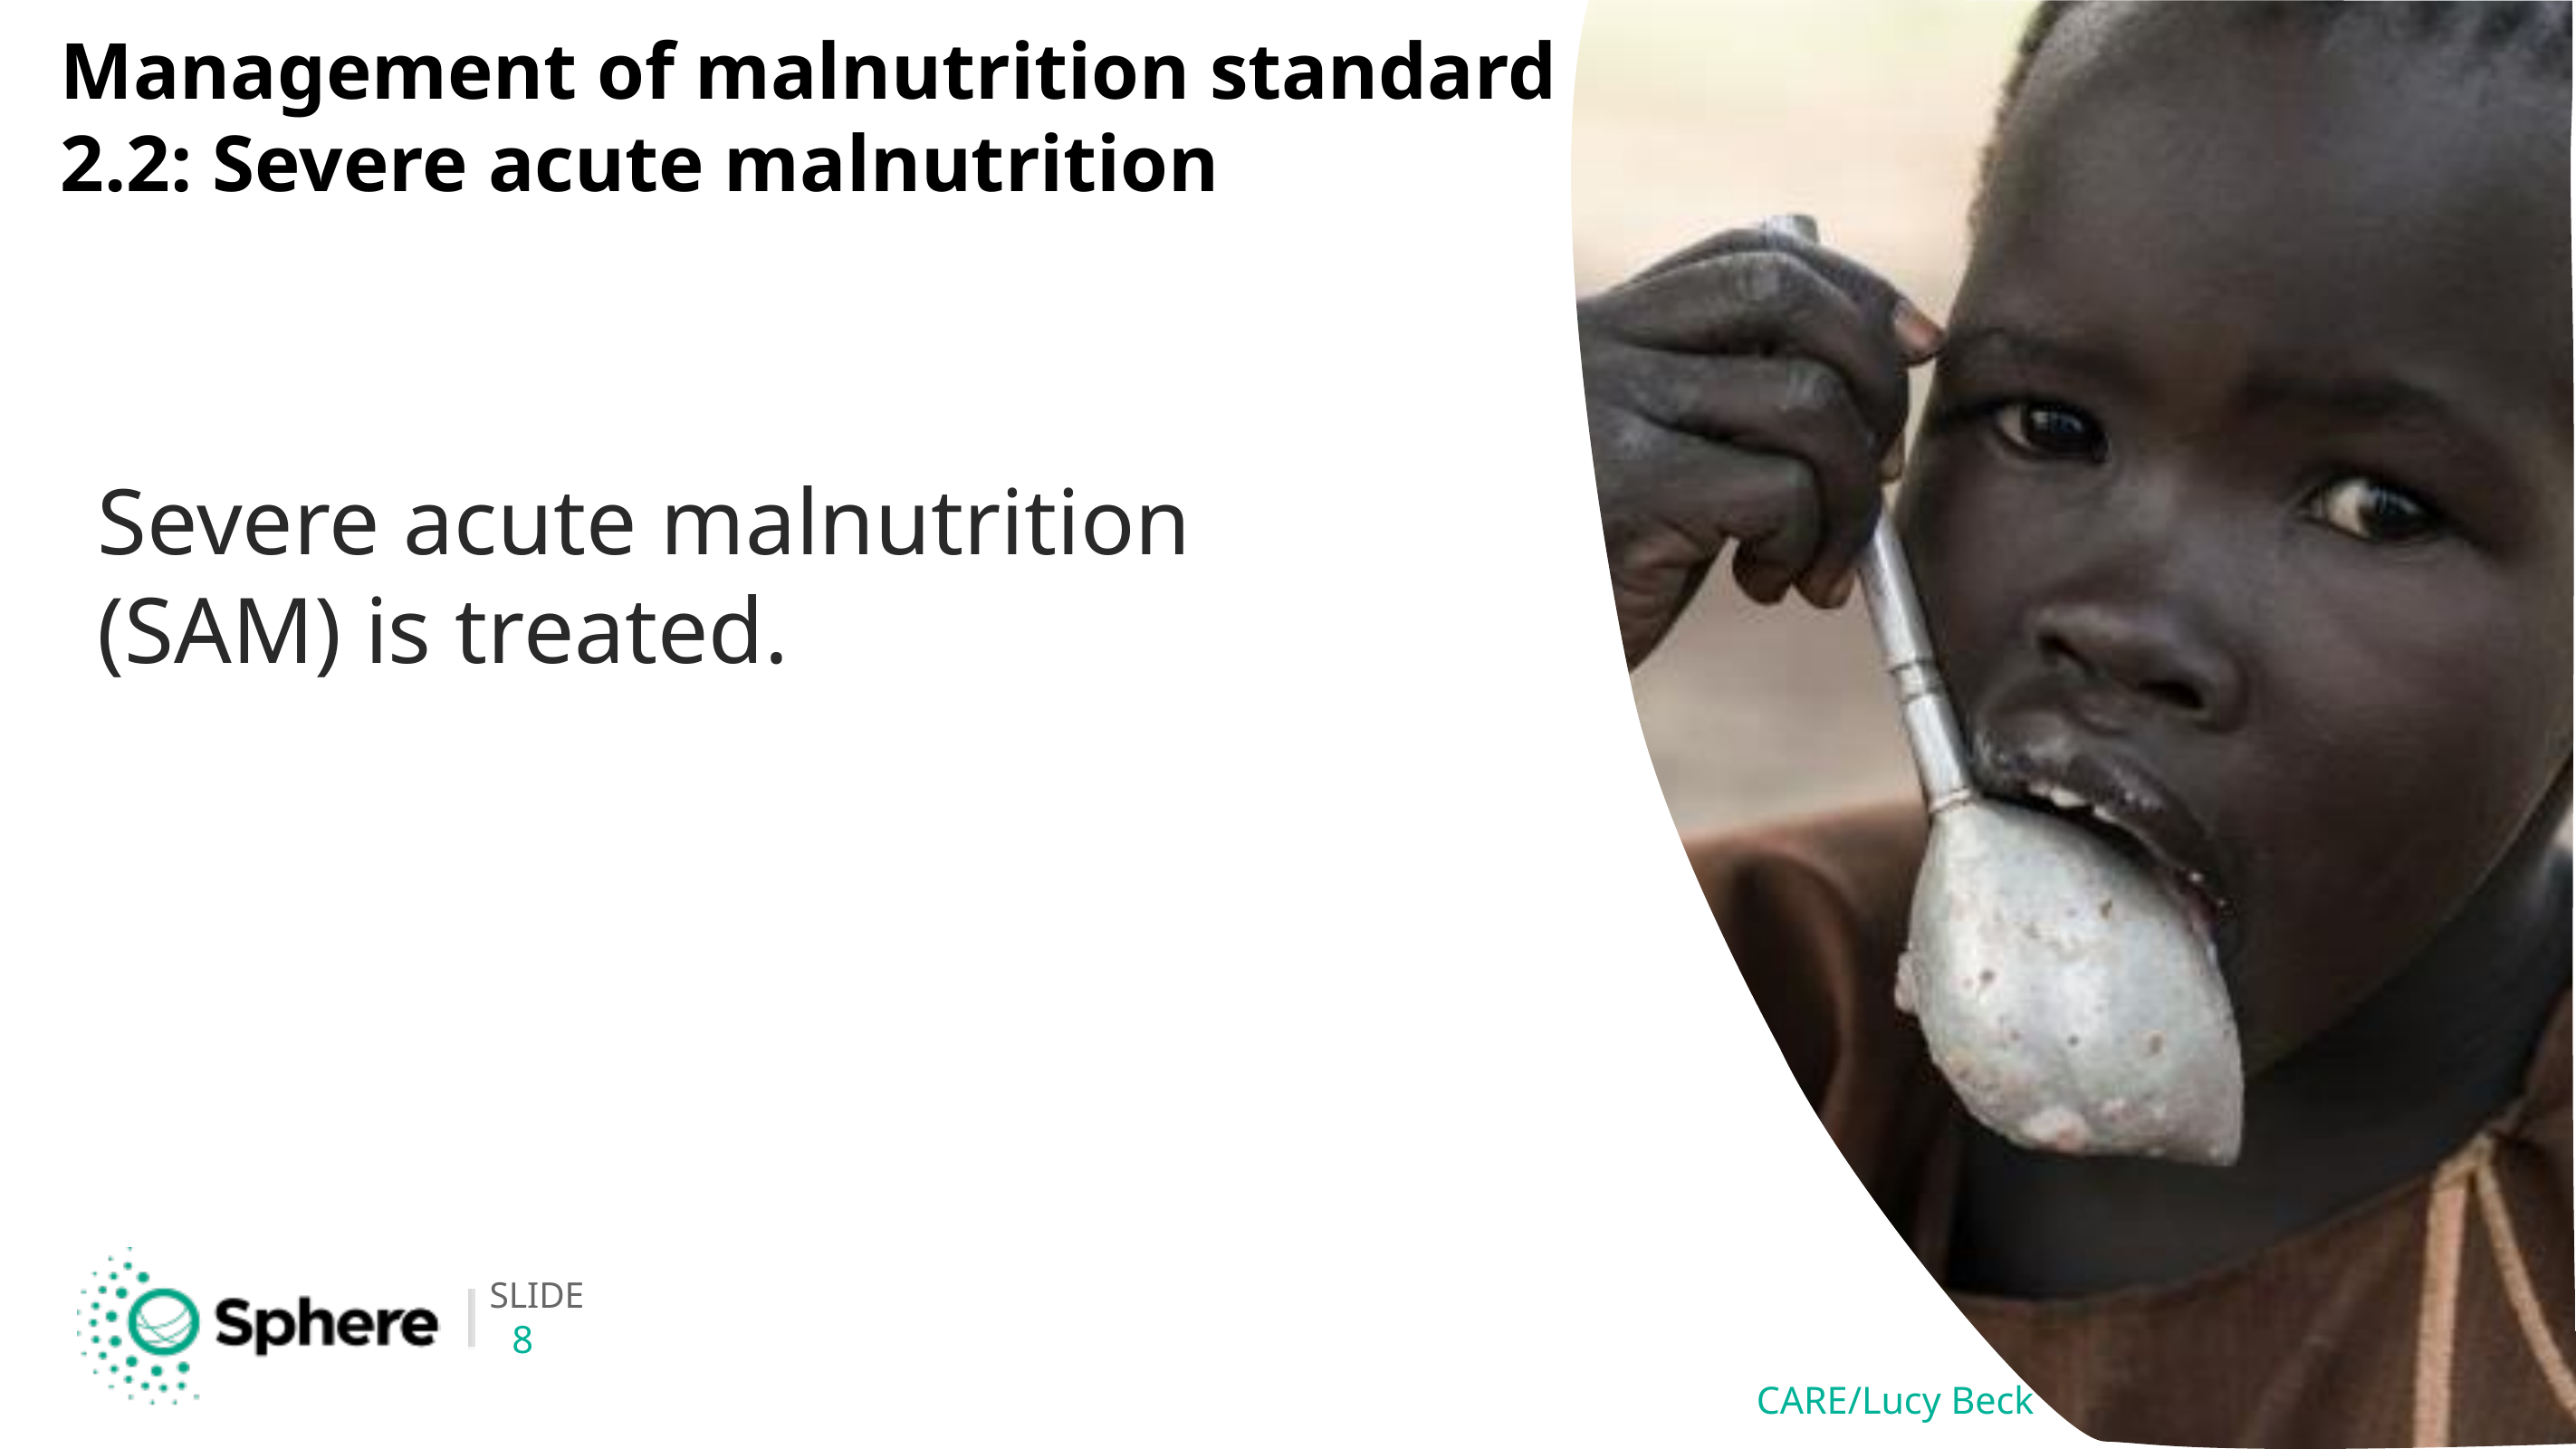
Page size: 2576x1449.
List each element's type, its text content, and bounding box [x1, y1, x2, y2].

picture [1570, 0, 2576, 1449]
slide_number 8 [503, 1307, 568, 1369]
title Management of malnutrition standard 2.2: Severe acute malnutrition [52, 14, 1566, 311]
list Severe acute malnutrition (SAM) is treated. [89, 456, 1431, 1264]
picture [468, 1289, 479, 1349]
picture [77, 1247, 441, 1407]
